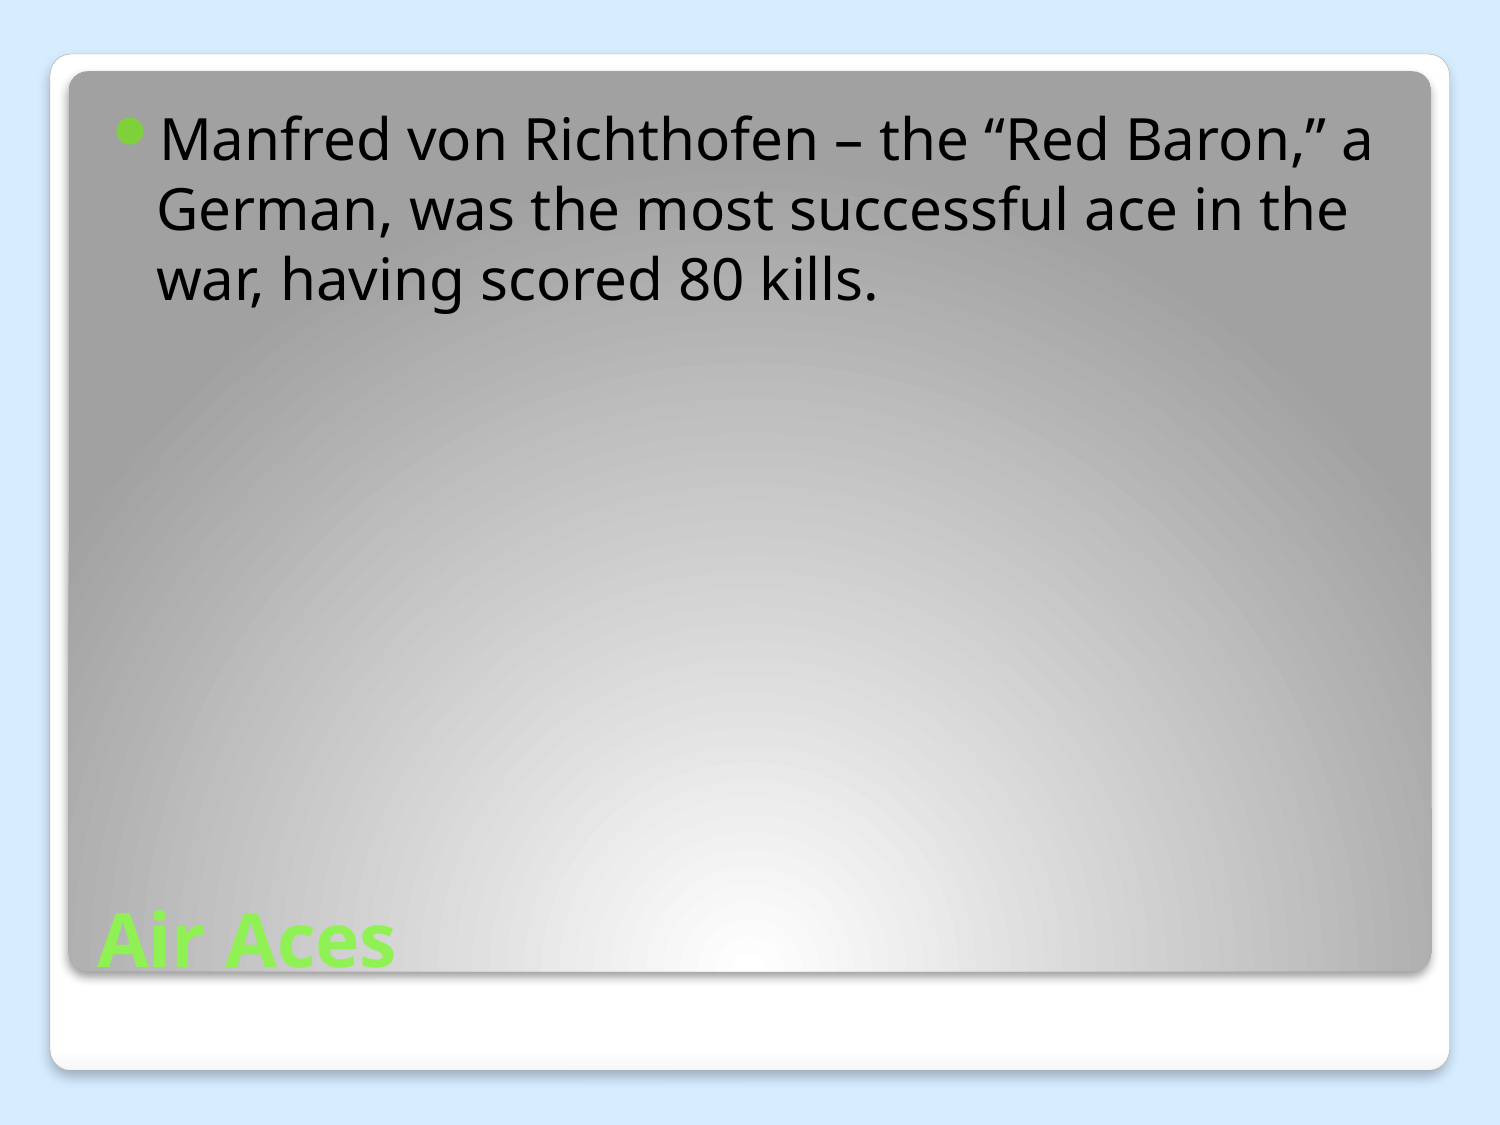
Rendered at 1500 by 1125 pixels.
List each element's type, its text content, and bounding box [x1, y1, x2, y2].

title Air Aces [82, 817, 1425, 990]
list Manfred von Richthofen – the “Red Baron,” a German, was the most successful ace in the war, having scored 80 kills. [82, 86, 1425, 774]
